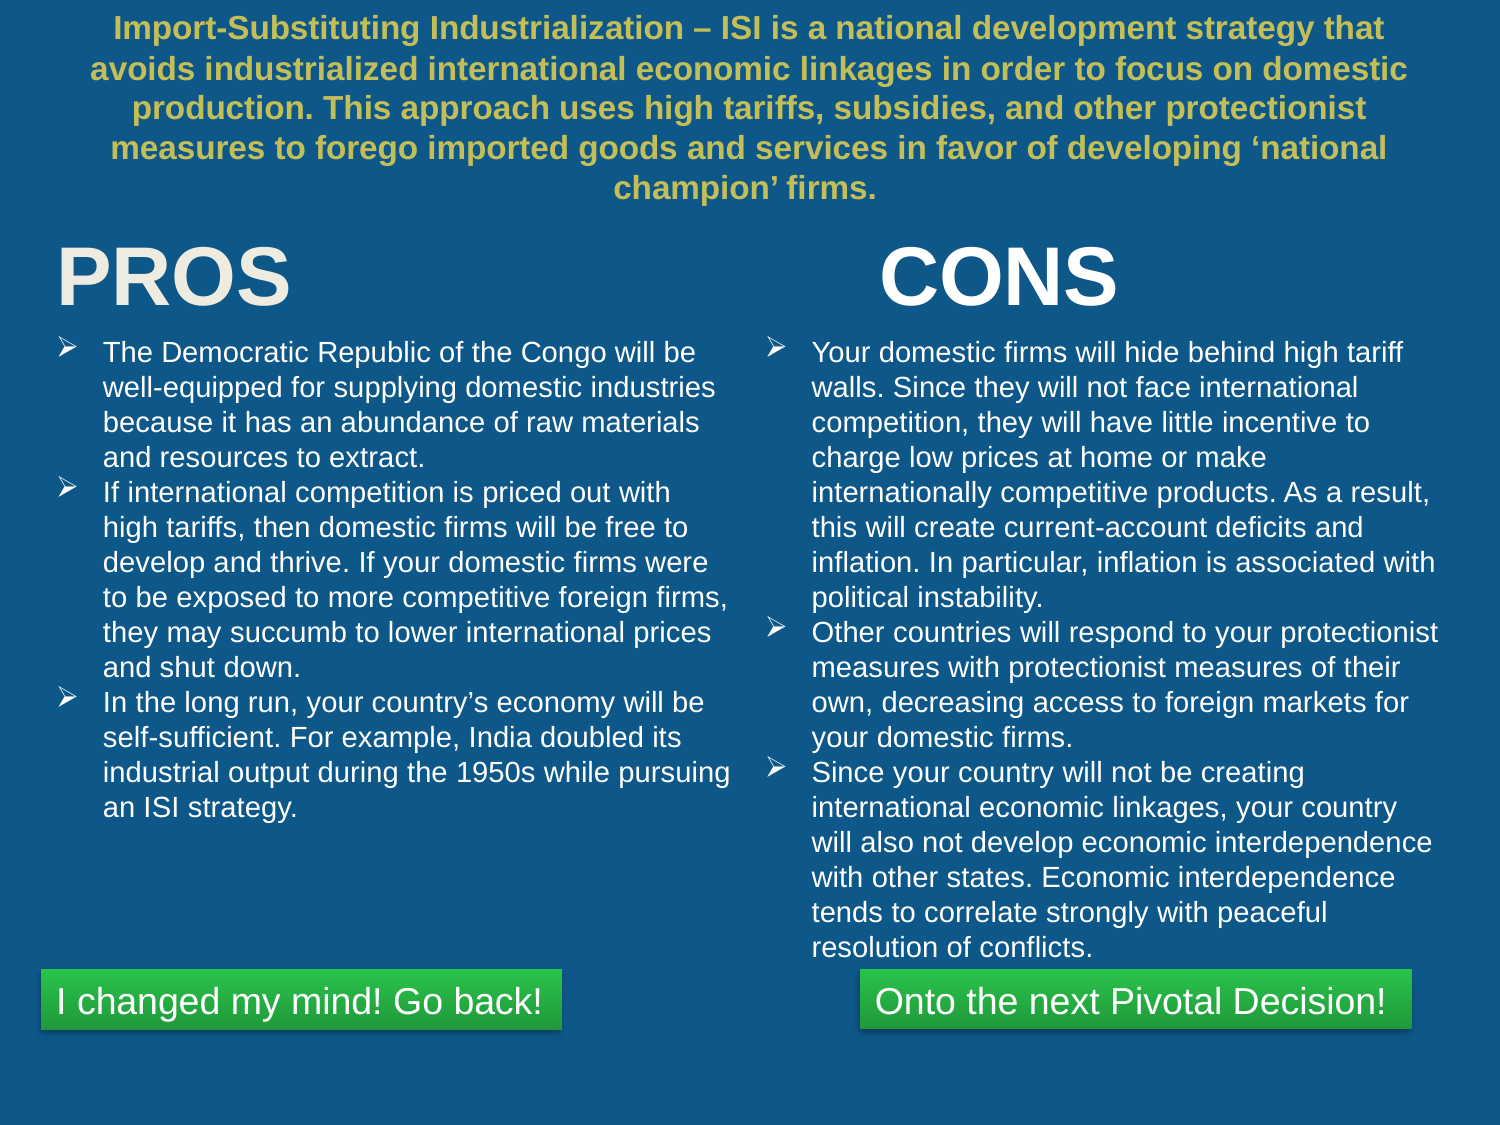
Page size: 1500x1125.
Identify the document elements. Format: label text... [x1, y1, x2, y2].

title Import-Substituting Industrialization – ISI is a national development strategy that avoids industrialized international economic linkages in order to focus on domestic production. This approach uses high tariffs, subsidies, and other protectionist measures to forego imported goods and services in favor of developing ‘national champion’ firms. [41, 19, 1459, 194]
text_box The Democratic Republic of the Congo will be well-equipped for supplying domestic industries because it has an abundance of raw materials and resources to extract. If international competition is priced out with high tariffs, then domestic firms will be free to develop and thrive. If your domestic firms were to be exposed to more competitive foreign firms, they may succumb to lower international prices and shut down. In the long run, your country’s economy will be self-sufficient. For example, India doubled its industrial output during the 1950s while pursuing an ISI strategy. [41, 326, 750, 831]
text_box Your domestic firms will hide behind high tariff walls. Since they will not face international competition, they will have little incentive to charge low prices at home or make internationally competitive products. As a result, this will create current-account deficits and inflation. In particular, inflation is associated with political instability. Other countries will respond to your protectionist measures with protectionist measures of their own, decreasing access to foreign markets for your domestic firms. Since your country will not be creating international economic linkages, your country will also not develop economic interdependence with other states. Economic interdependence tends to correlate strongly with peaceful resolution of conflicts. [750, 326, 1459, 971]
